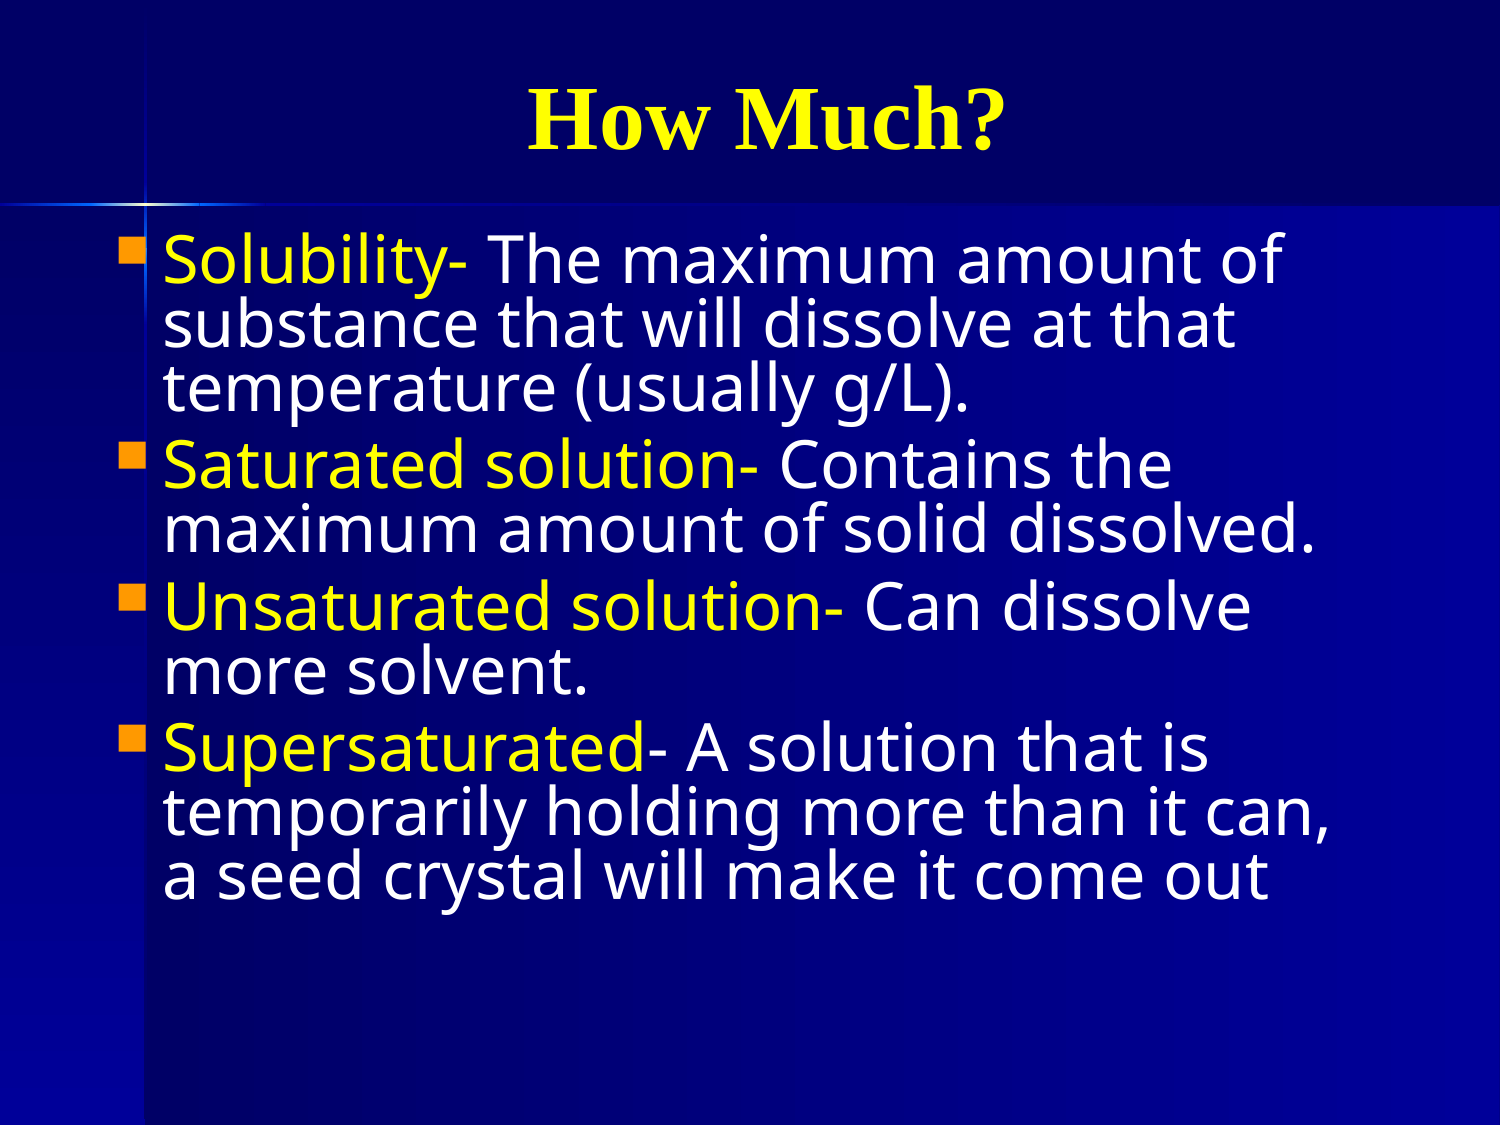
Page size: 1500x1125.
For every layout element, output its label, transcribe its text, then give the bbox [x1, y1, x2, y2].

list Solubility- The maximum amount of substance that will dissolve at that temperature (usually g/L). Saturated solution- Contains the maximum amount of solid dissolved. Unsaturated solution- Can dissolve more solvent. Supersaturated- A solution that is temporarily holding more than it can, a seed crystal will make it come out [99, 224, 1401, 976]
title How Much? [149, 49, 1388, 224]
